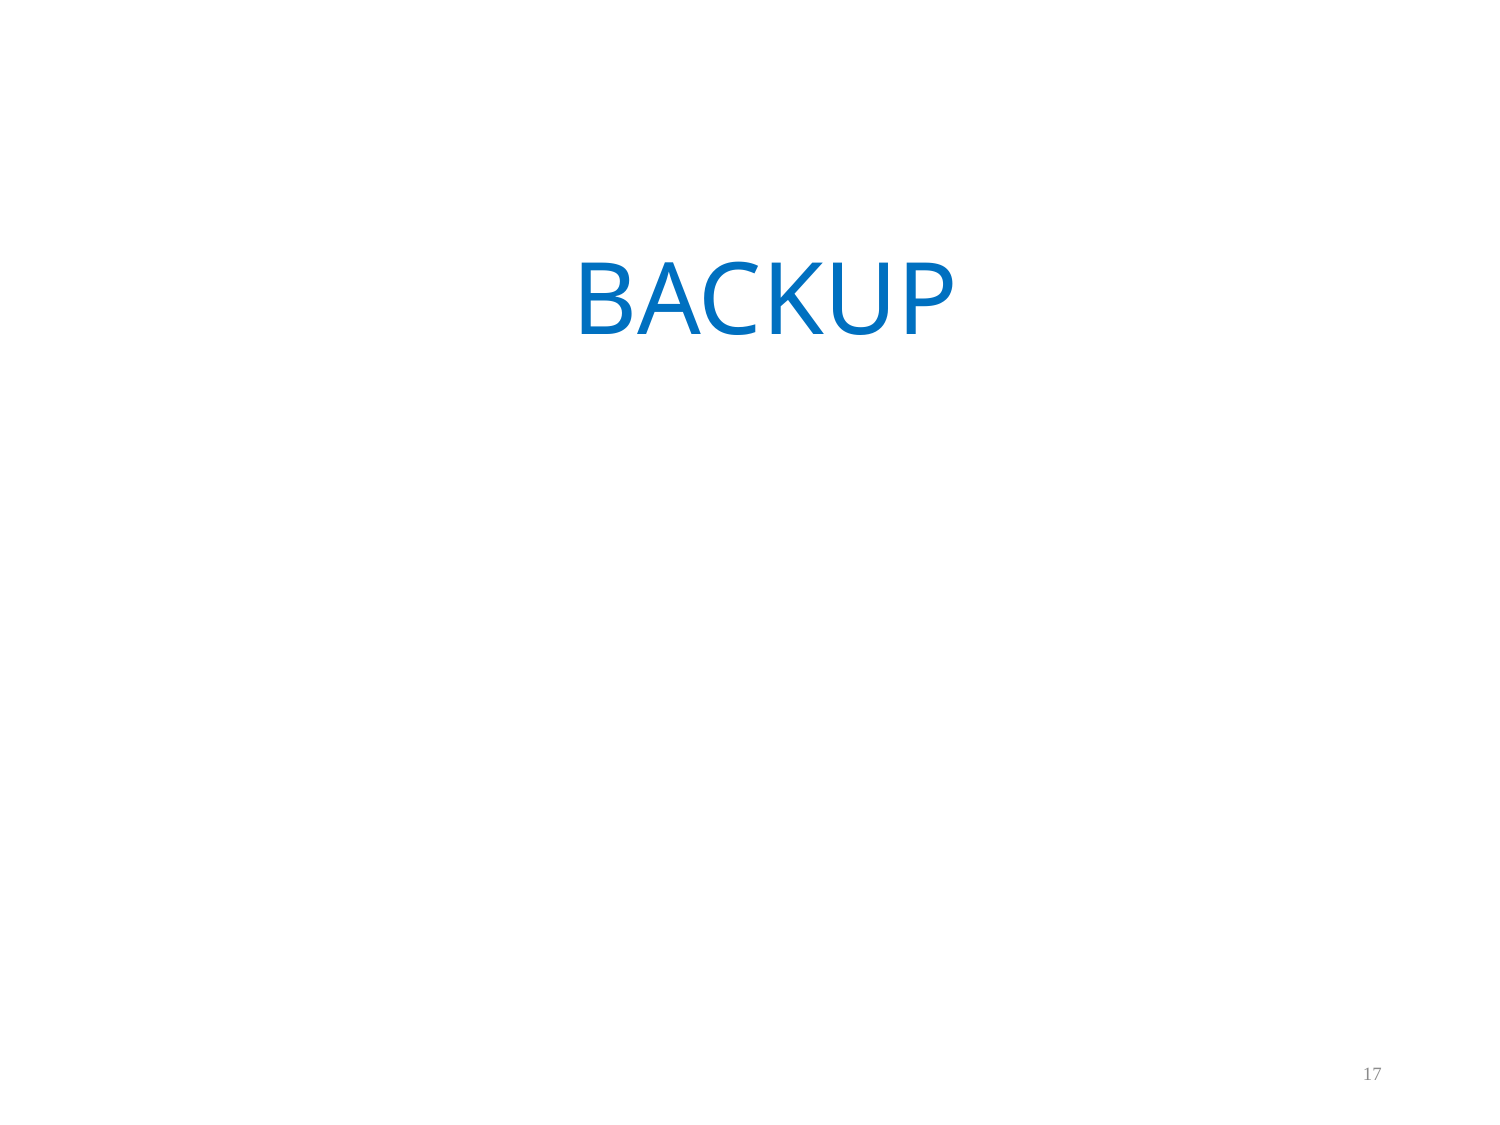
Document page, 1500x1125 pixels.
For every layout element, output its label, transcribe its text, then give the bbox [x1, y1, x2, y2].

title BACKUP [454, 208, 1076, 396]
slide_number 17 [1059, 1042, 1397, 1103]
